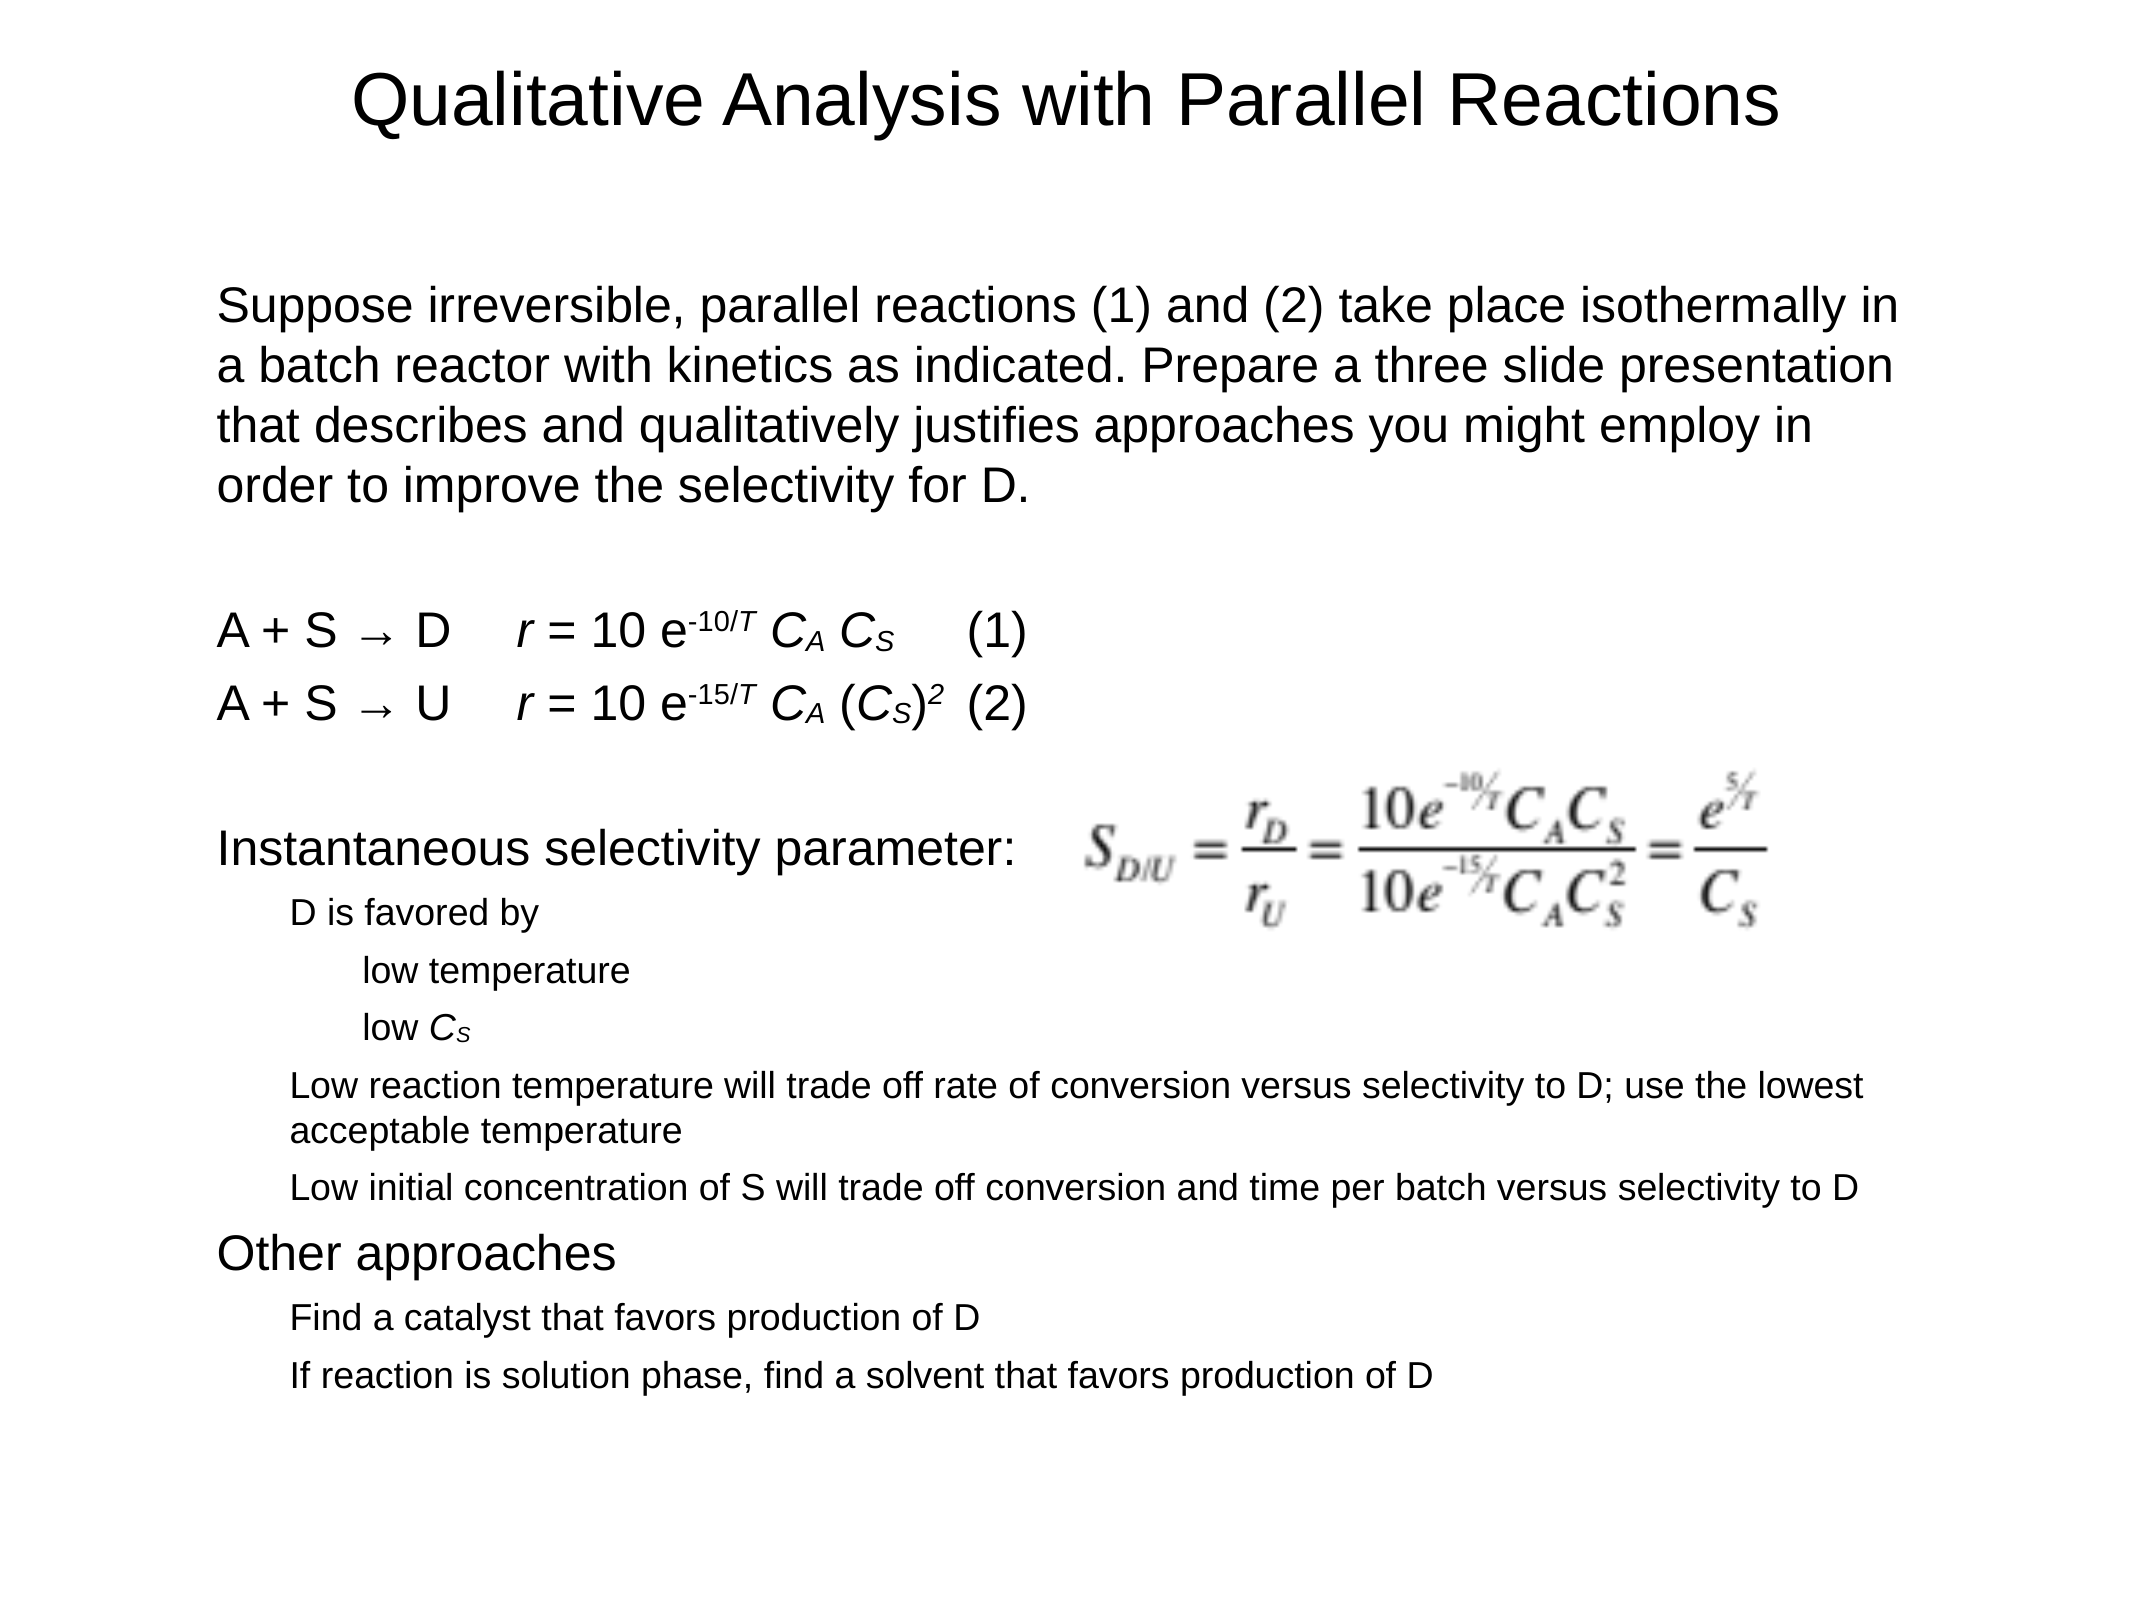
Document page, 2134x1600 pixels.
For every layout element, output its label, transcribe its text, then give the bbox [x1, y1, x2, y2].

picture [1078, 762, 1776, 936]
title Qualitative Analysis with Parallel Reactions [208, 41, 1925, 250]
list Suppose irreversible, parallel reactions (1) and (2) take place isothermally in a batch reactor with kinetics as indicated. Prepare a three slide presentation that describes and qualitatively justifies approaches you might employ in order to improve the selectivity for D. A + S → D r = 10 e-10/T CA CS (1) A + S → U r = 10 e-15/T CA (CS)2 (2) Instantaneous selectivity parameter: D is favored by low temperature low CS Low reaction temperature will trade off rate of conversion versus selectivity to D; use the lowest acceptable temperature Low initial concentration of S will trade off conversion and time per batch versus selectivity to D Other approaches Find a catalyst that favors production of D If reaction is solution phase, find a solvent that favors production of D [208, 264, 1925, 1463]
